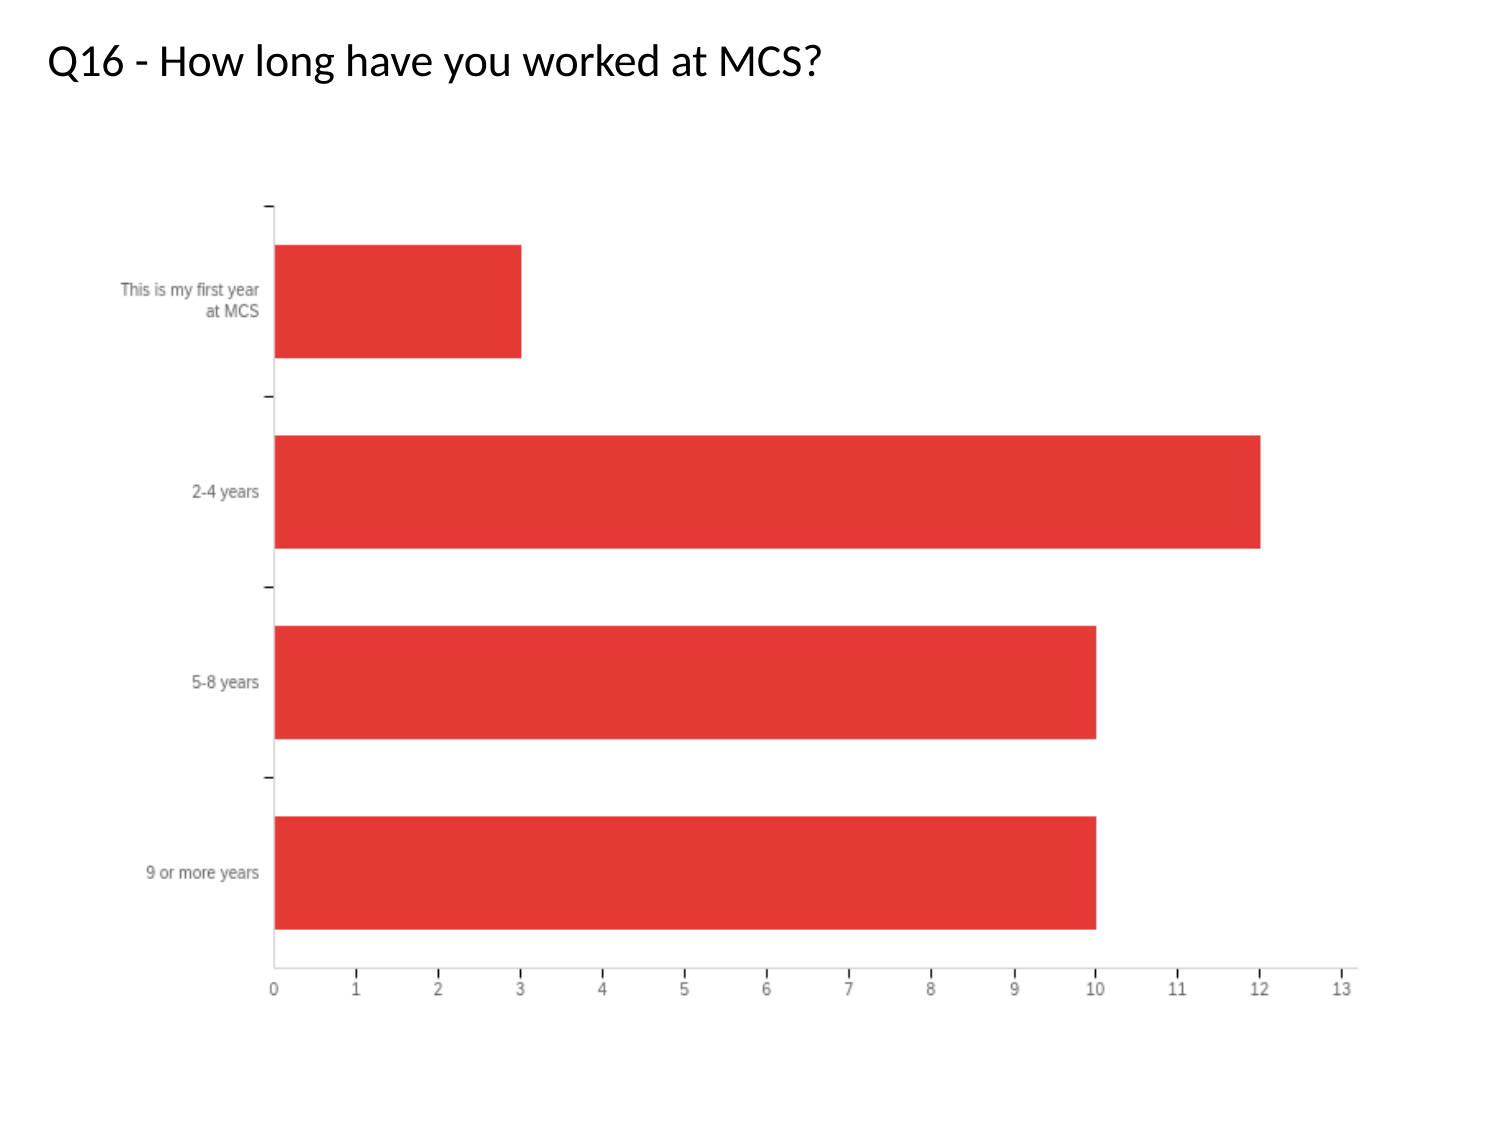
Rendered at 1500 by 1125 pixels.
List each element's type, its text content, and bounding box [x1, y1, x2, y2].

picture [93, 196, 1407, 1018]
text_box Q16 - How long have you worked at MCS? [32, 22, 1383, 84]
